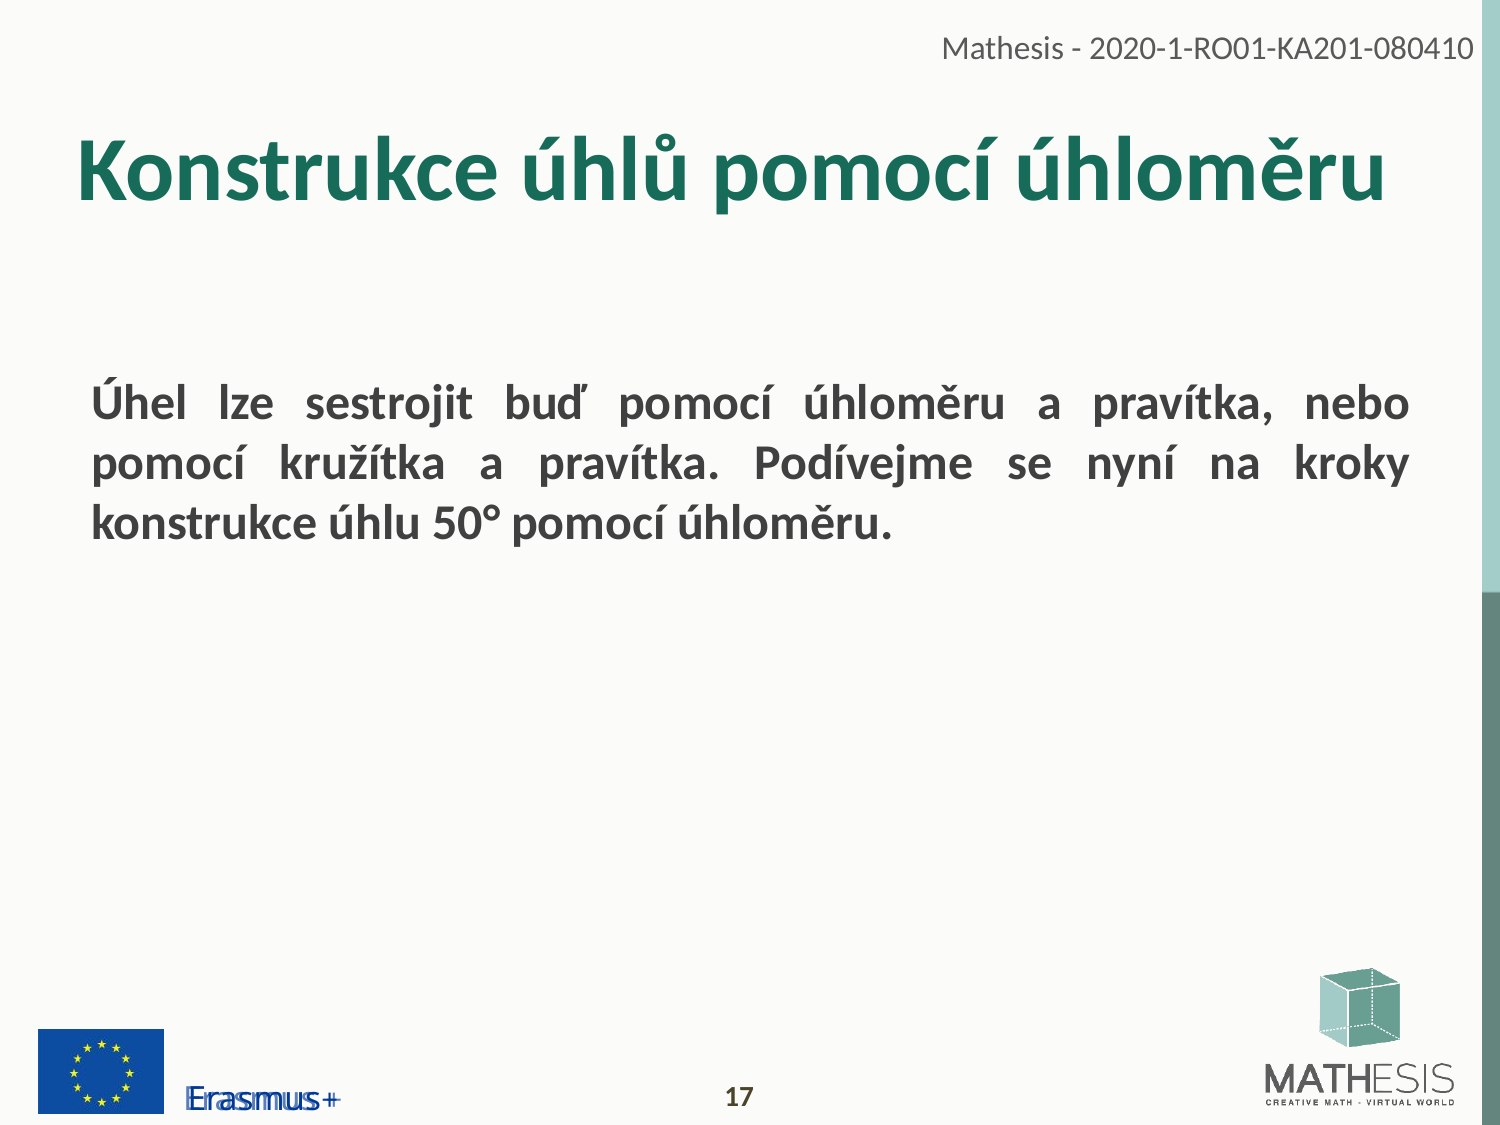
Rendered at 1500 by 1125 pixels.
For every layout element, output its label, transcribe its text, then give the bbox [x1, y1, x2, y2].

title Konstrukce úhlů pomocí úhloměru [0, 101, 1485, 320]
list Úhel lze sestrojit buď pomocí úhloměru a pravítka, nebo pomocí kružítka a pravítka. Podívejme se nyní na kroky konstrukce úhlu 50° pomocí úhloměru. [76, 361, 1427, 1105]
picture [38, 1029, 164, 1114]
